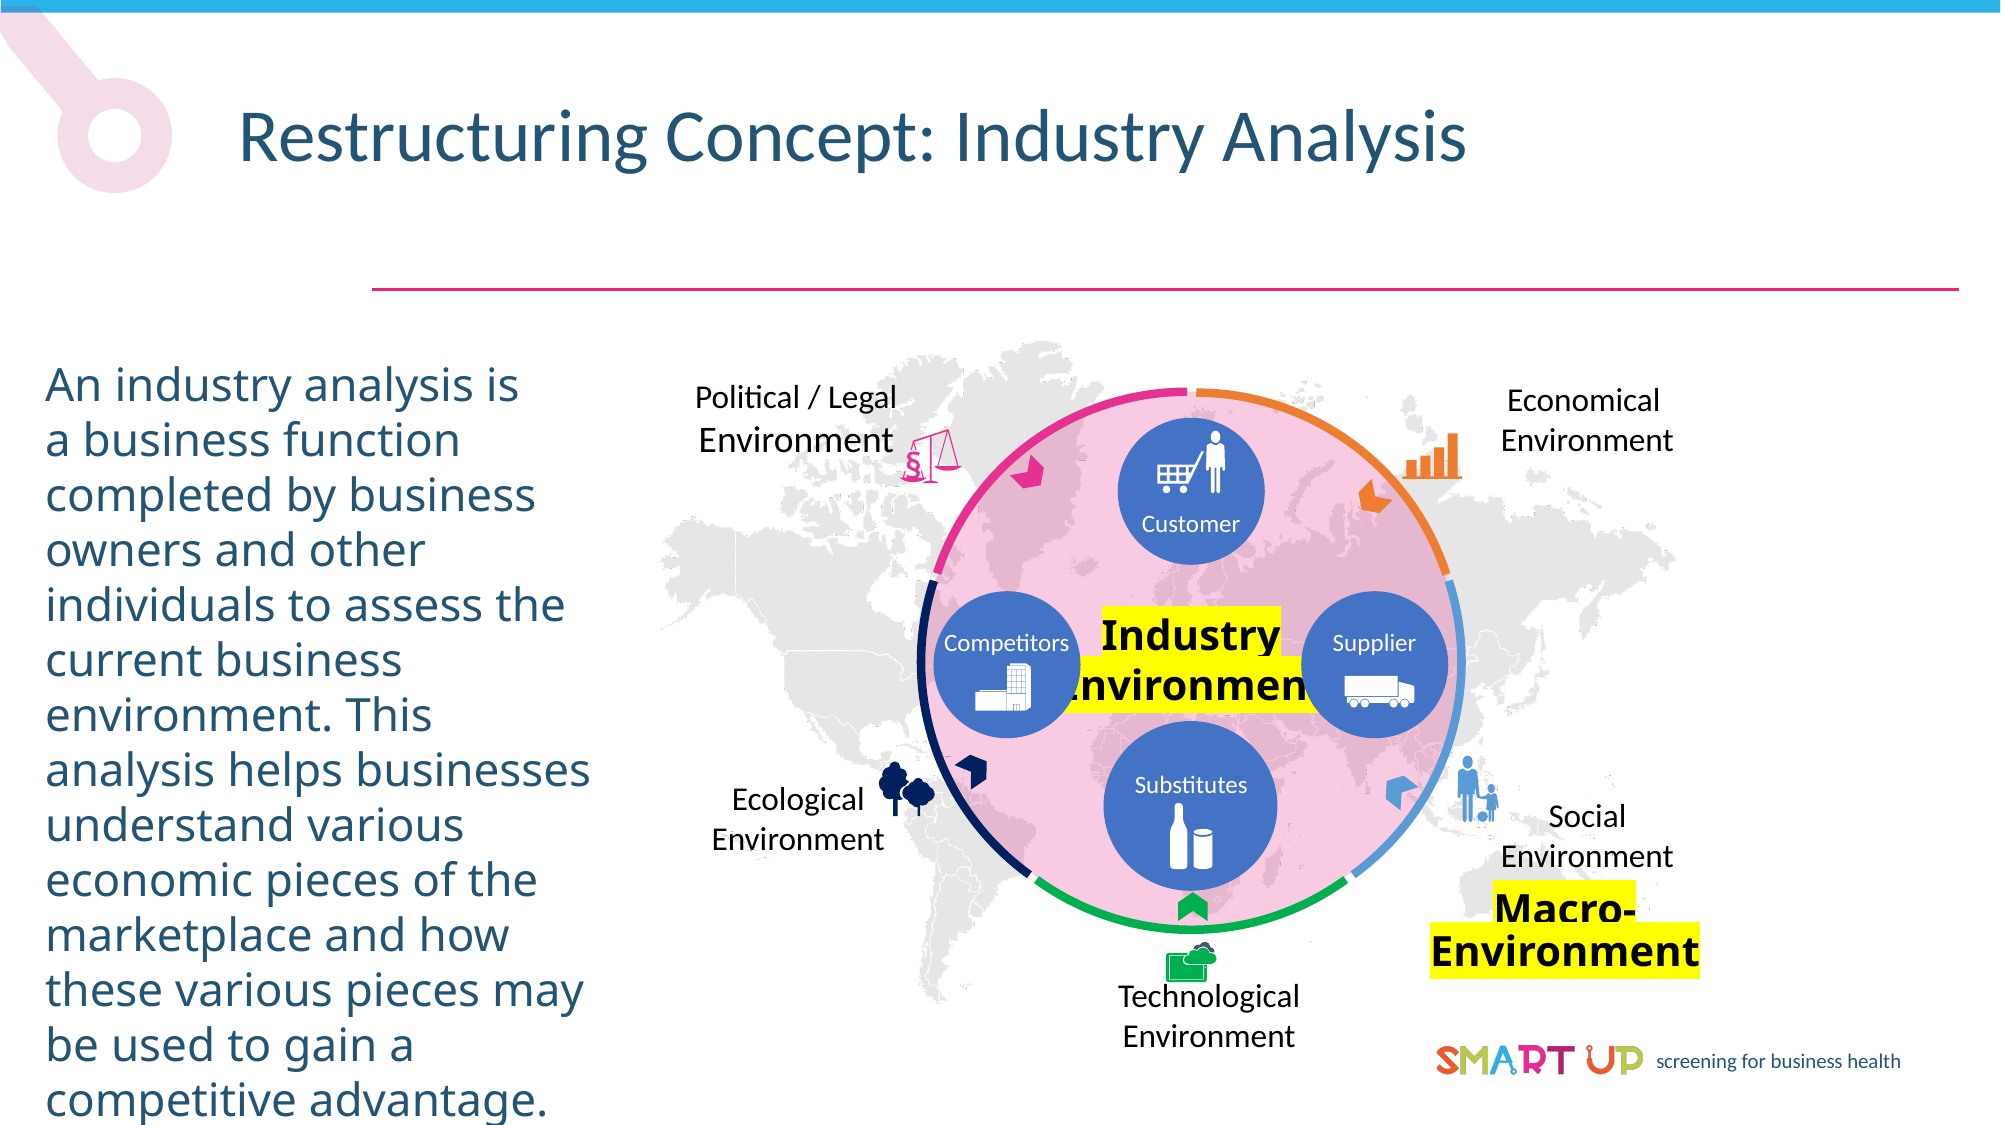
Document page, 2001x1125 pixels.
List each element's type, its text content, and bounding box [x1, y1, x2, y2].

text_box An industry analysis is a business function completed by business owners and other individuals to assess the current business environment. This analysis helps businesses understand various economic pieces of the marketplace and how these various pieces may be used to gain a competitive advantage. [31, 349, 627, 1125]
picture [1436, 1045, 1643, 1078]
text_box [658, 340, 1749, 1029]
picture [0, 6, 224, 218]
list Restructuring Concept: Industry Analysis [223, 89, 1676, 204]
